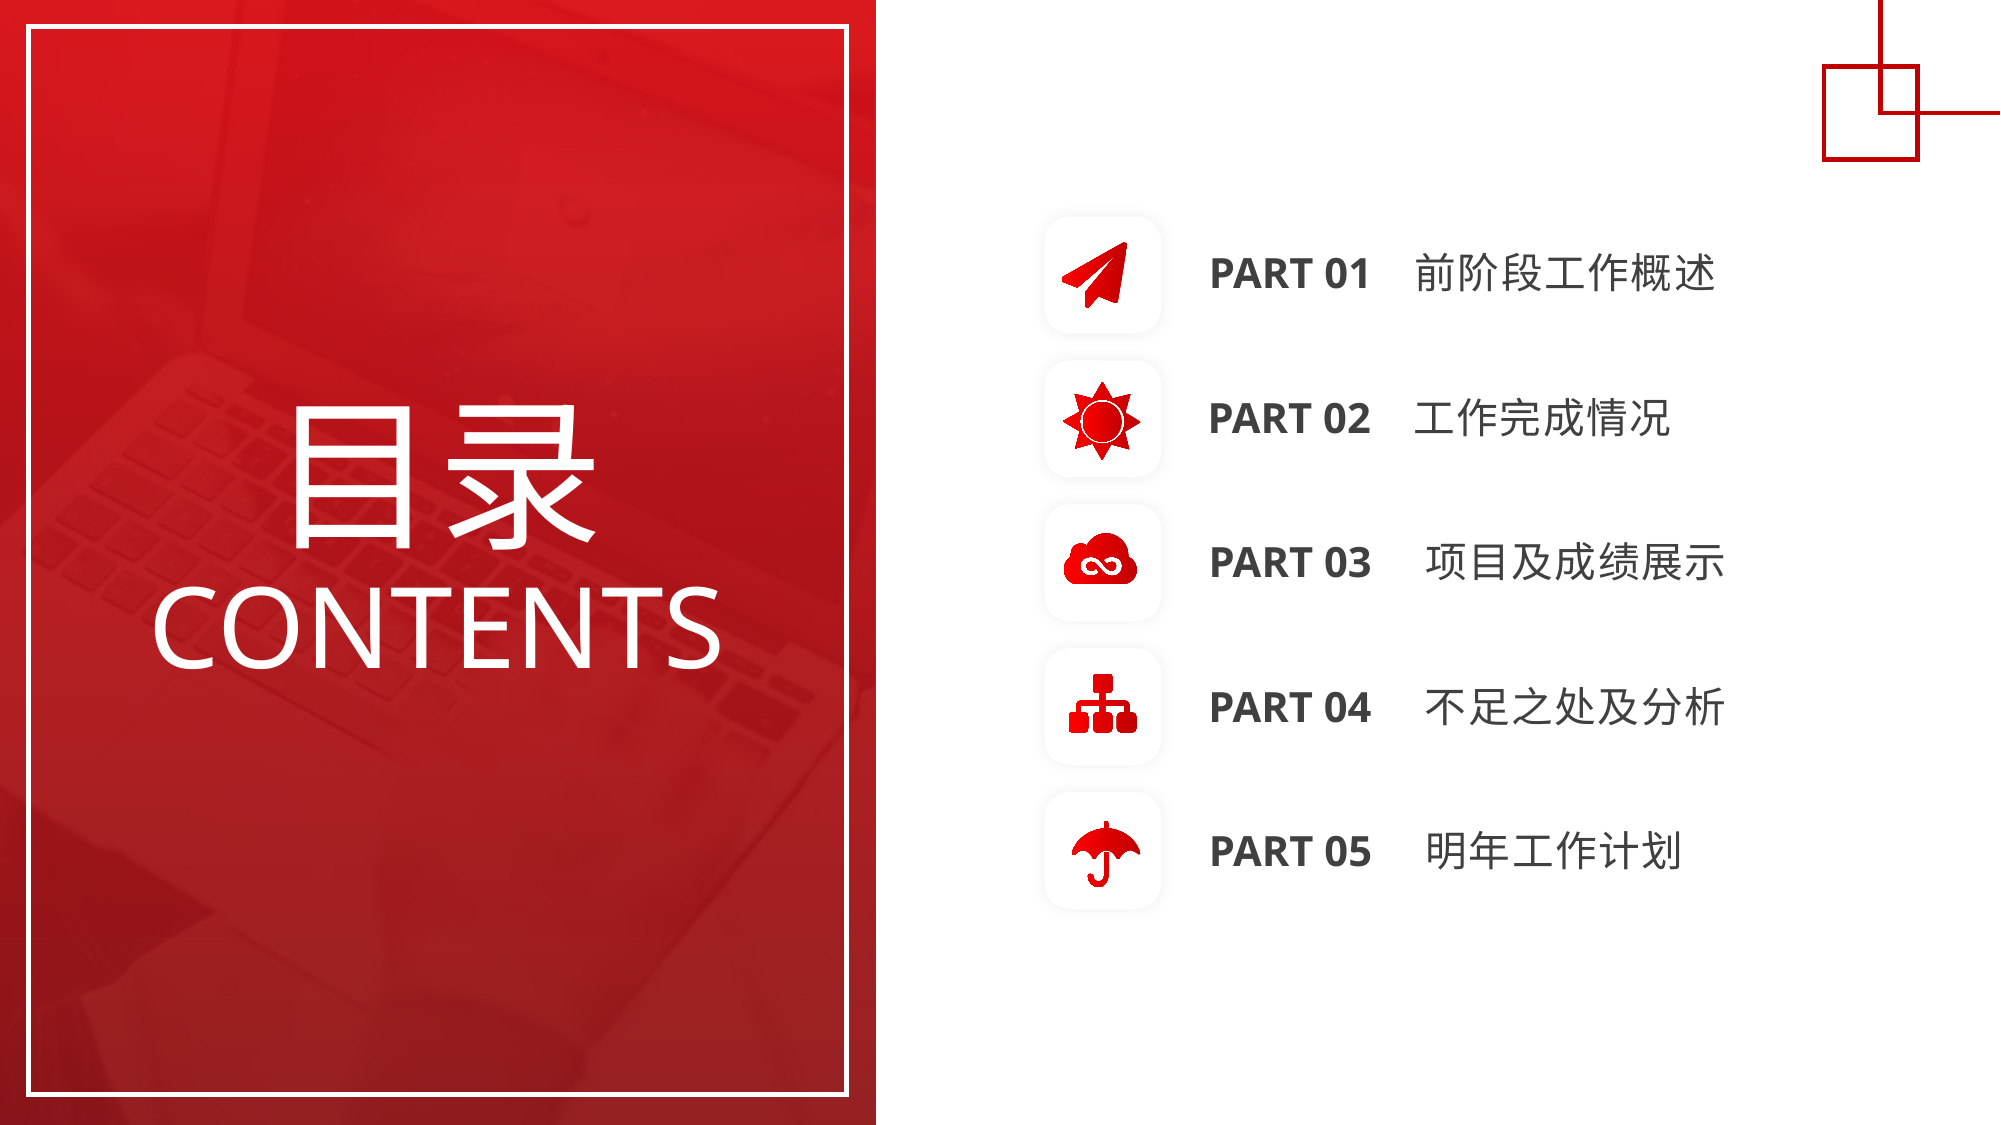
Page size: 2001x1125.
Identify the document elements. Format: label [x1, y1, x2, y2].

text_box [1044, 504, 1742, 622]
text_box [1044, 360, 1686, 478]
text_box [1044, 648, 1741, 765]
text_box [1879, 0, 2000, 114]
text_box [1823, 65, 1919, 161]
picture [0, 0, 875, 1125]
text_box [1044, 792, 1698, 909]
text_box [1044, 216, 1731, 334]
